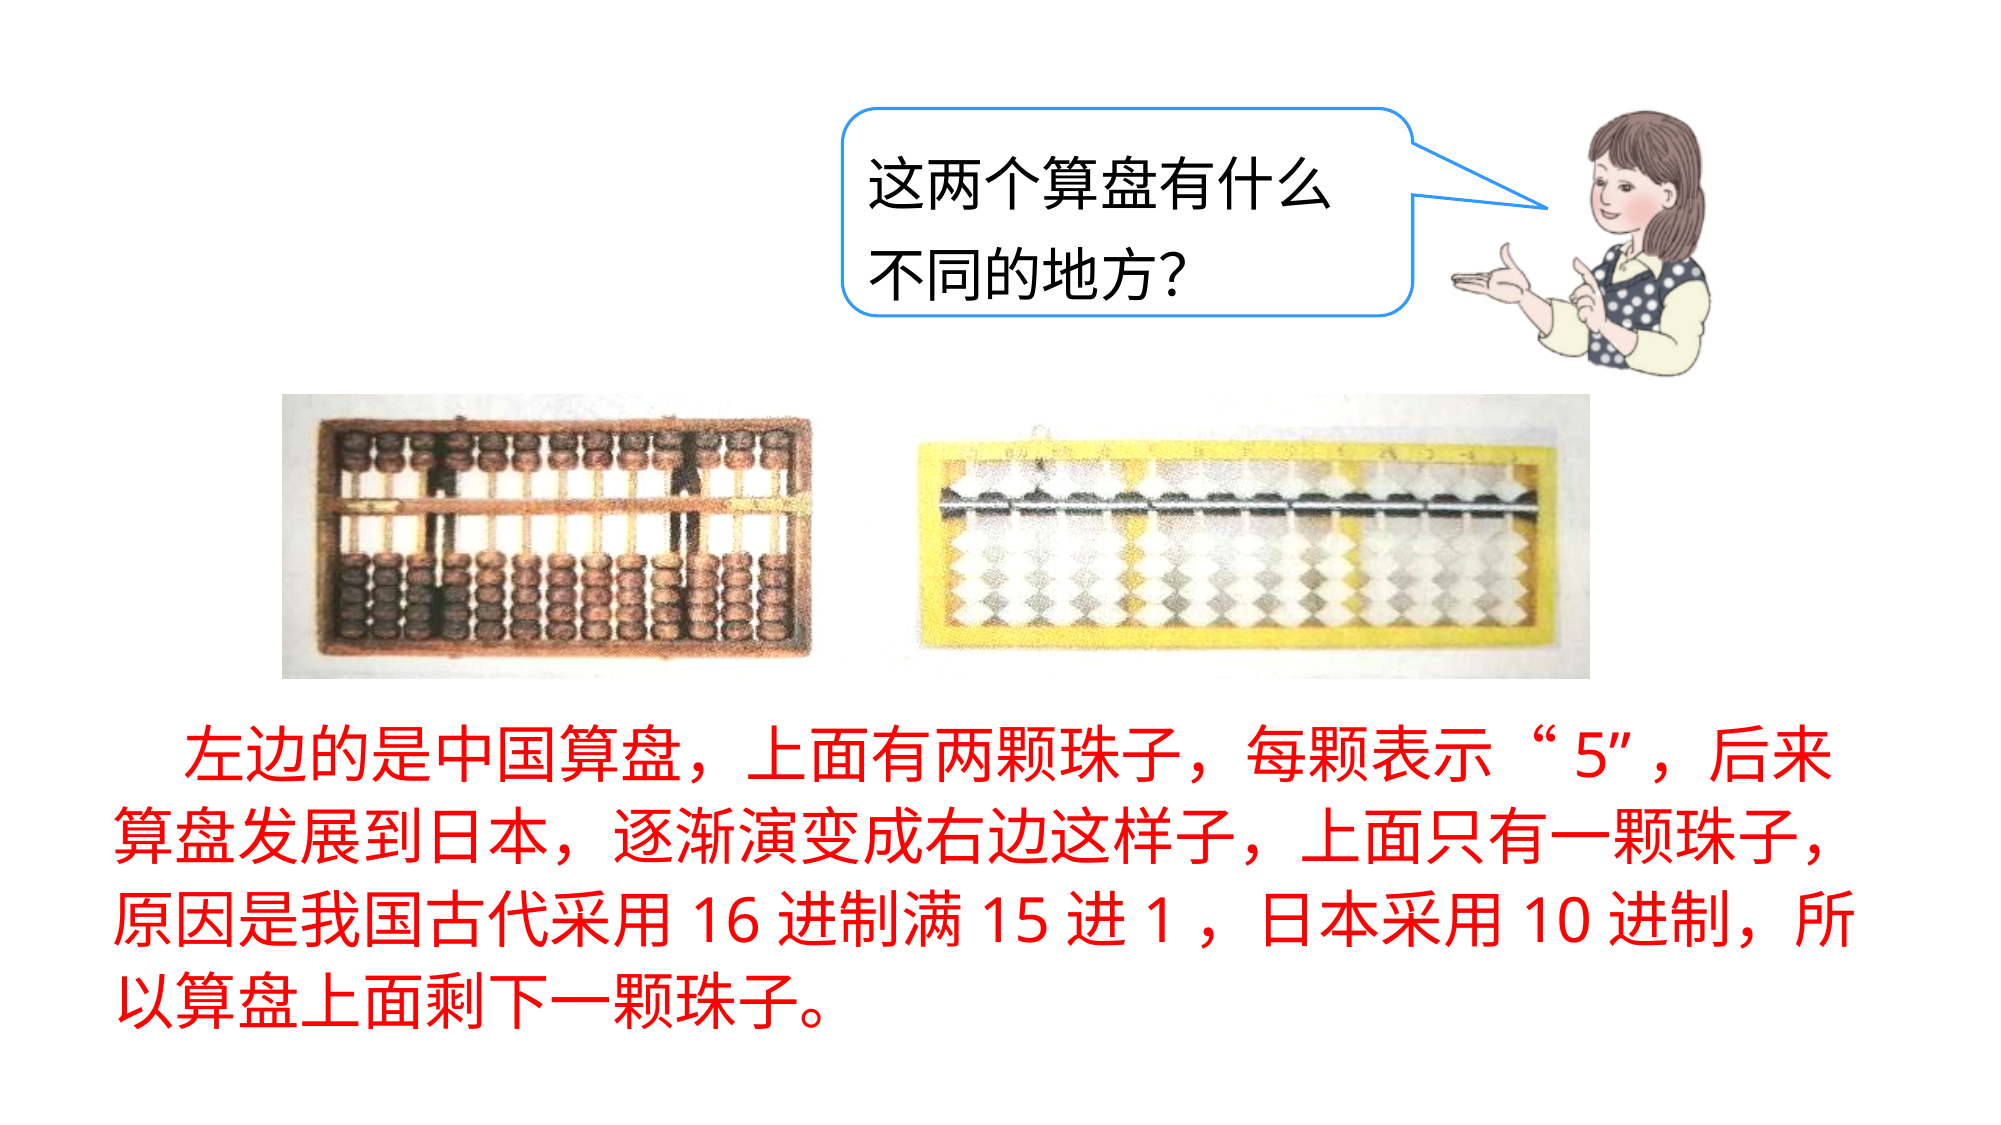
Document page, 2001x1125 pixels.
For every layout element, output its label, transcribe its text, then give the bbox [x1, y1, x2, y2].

picture [282, 394, 1590, 679]
text_box 左边的是中国算盘，上面有两颗珠子，每颗表示“5”，后来算盘发展到日本，逐渐演变成右边这样子，上面只有一颗珠子，原因是我国古代采用16进制满15进1，日本采用10进制，所以算盘上面剩下一颗珠子。 [97, 699, 1895, 1054]
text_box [842, 108, 1720, 381]
